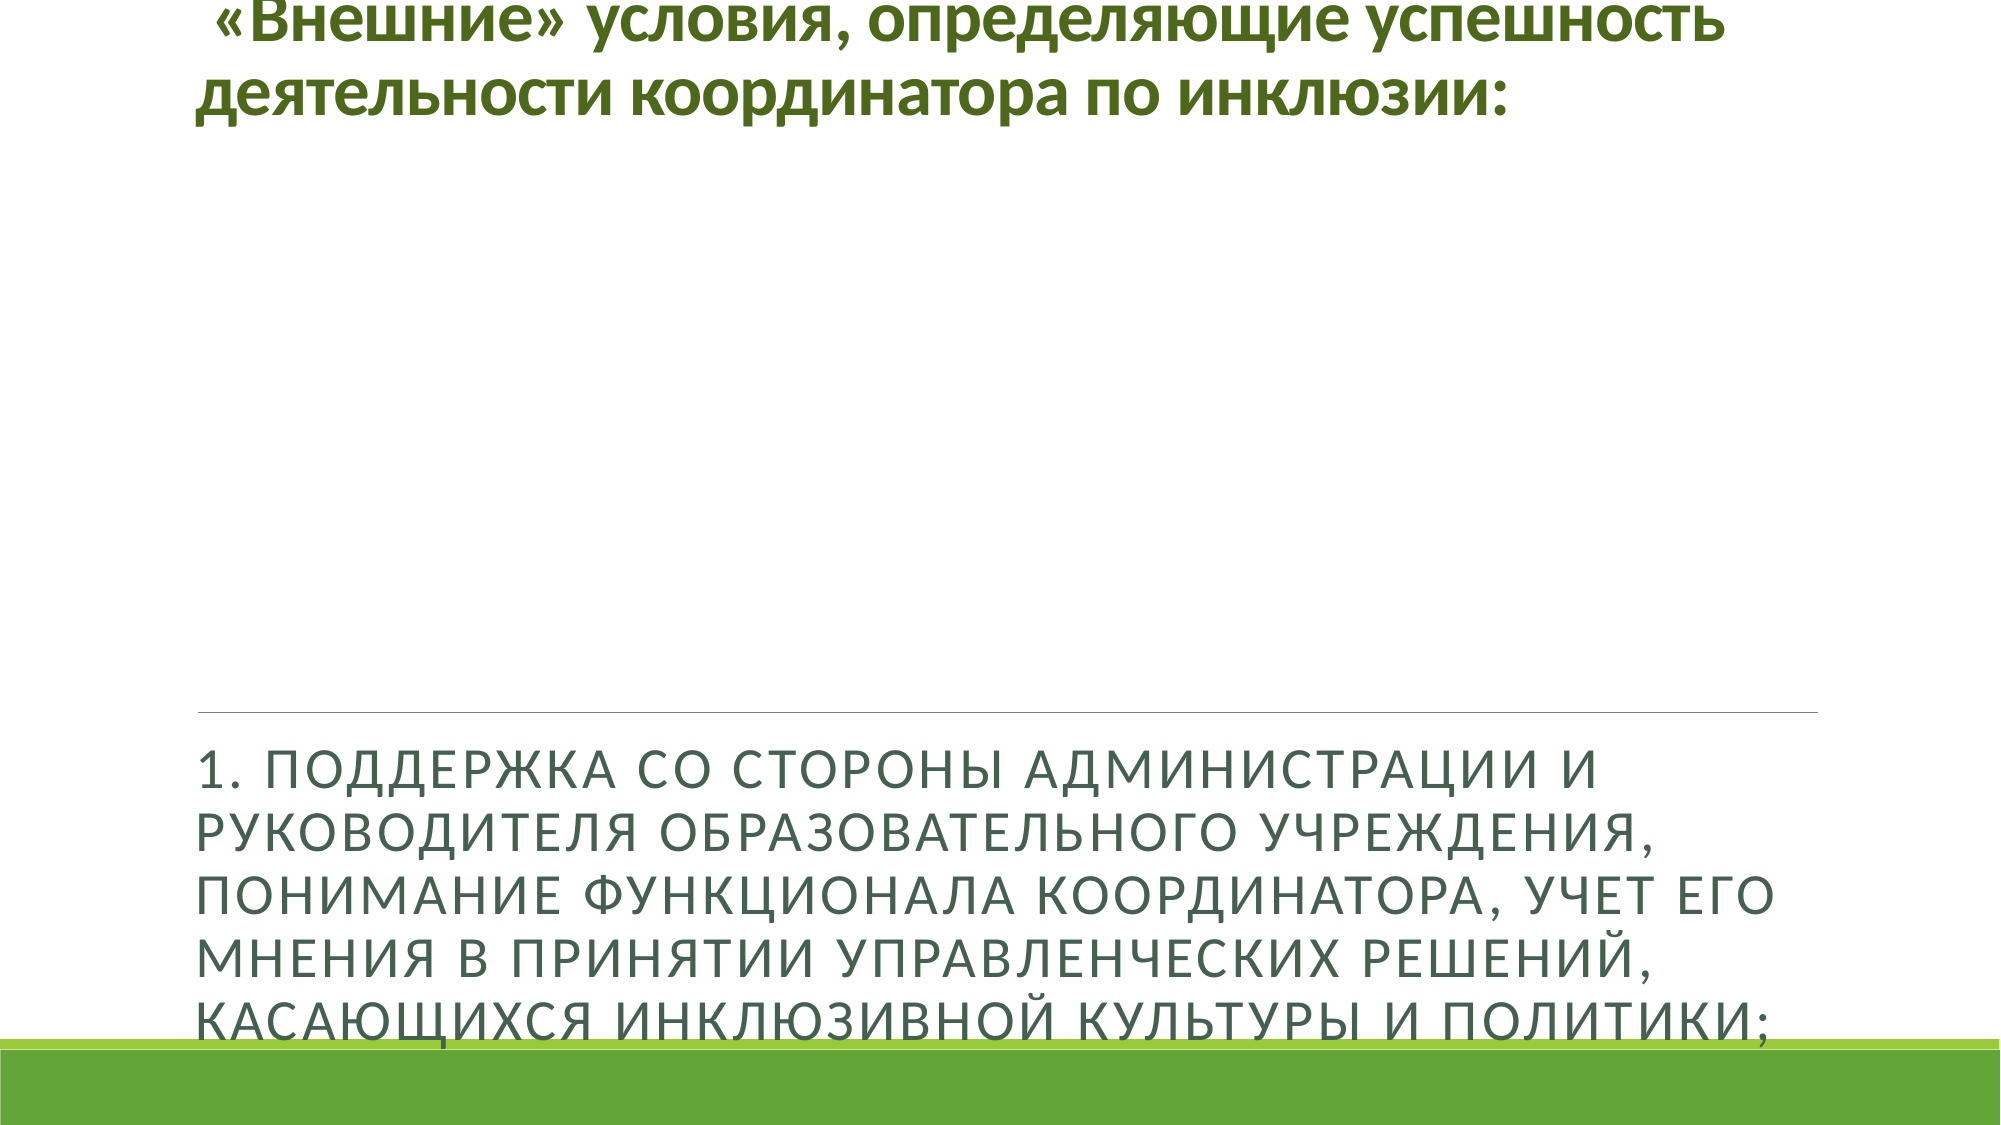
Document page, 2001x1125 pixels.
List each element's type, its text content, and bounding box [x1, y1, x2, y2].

title «Внешние» условия, определяющие успешность деятельности координатора по инклюзии: [179, 47, 1830, 339]
list 1. поддержка со стороны администрации и руководителя образовательного учреждения, понимание функционала координатора, учет его мнения в принятии управленческих решений, касающихся инклюзивной культуры и политики; 2. авторитет в педагогическом коллективе, истинное участие в междисциплинарной команде, положение не «над», а «вместе». [179, 730, 1831, 919]
